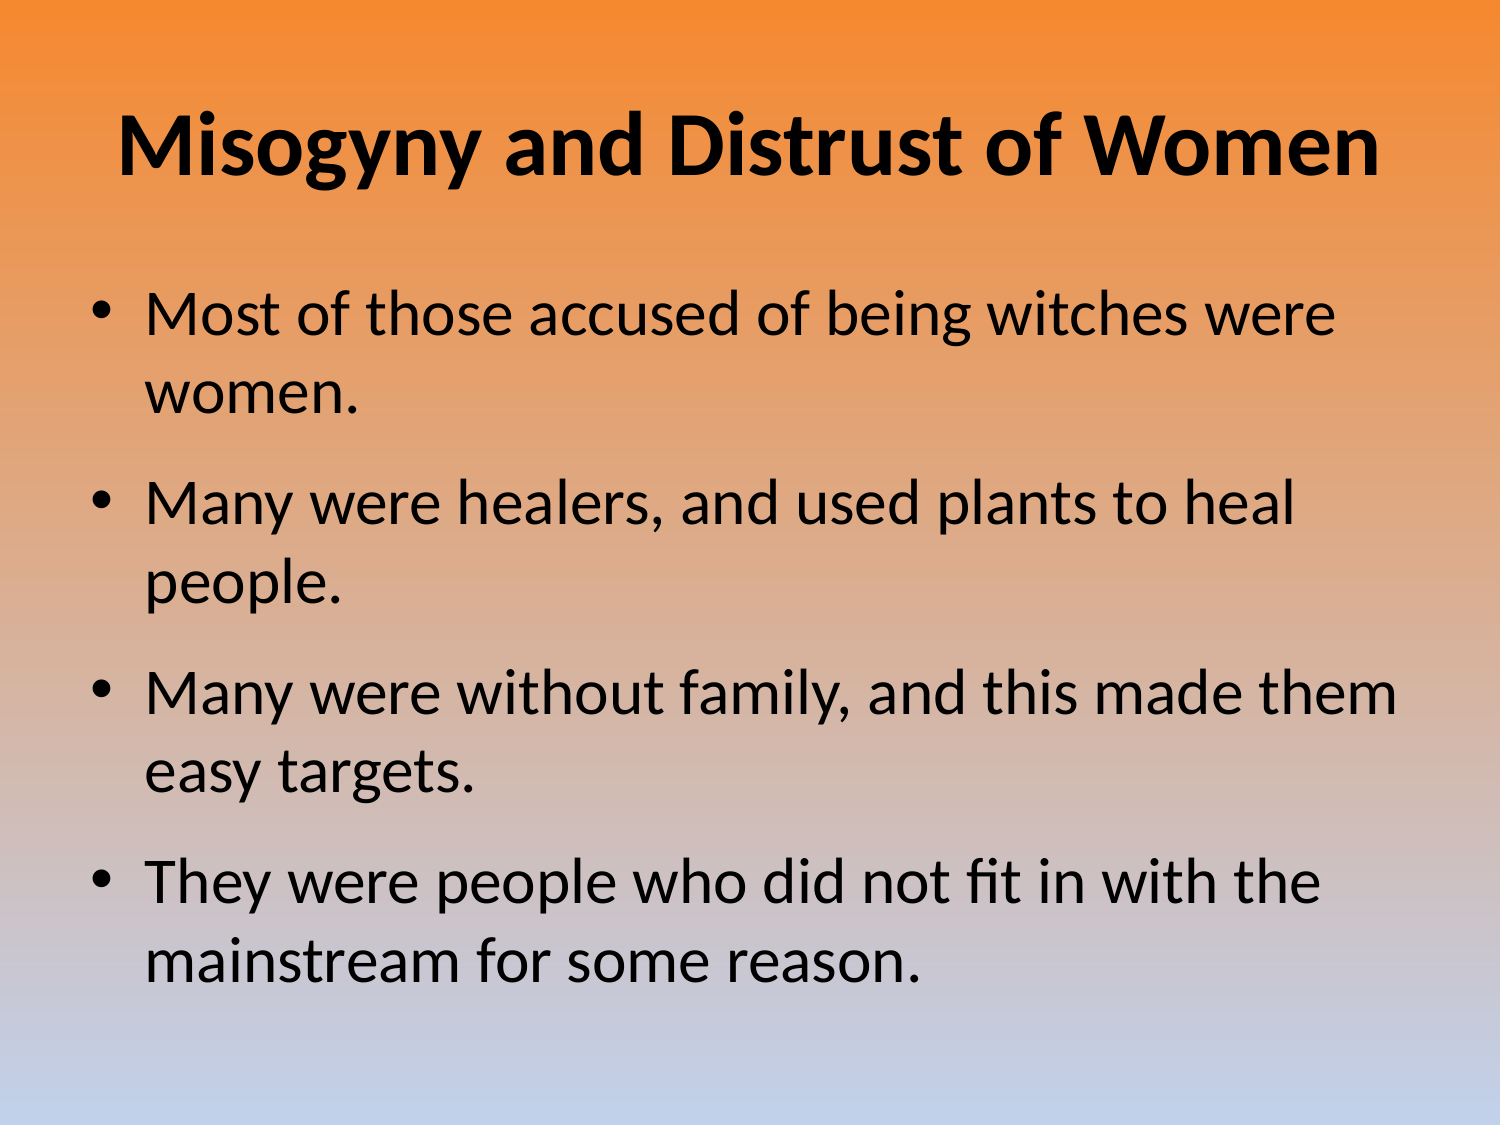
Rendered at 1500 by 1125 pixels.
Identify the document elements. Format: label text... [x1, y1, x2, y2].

list Most of those accused of being witches were women. Many were healers, and used plants to heal people. Many were without family, and this made them easy targets. They were people who did not fit in with the mainstream for some reason. [75, 262, 1425, 1005]
title Misogyny and Distrust of Women [75, 45, 1425, 233]
